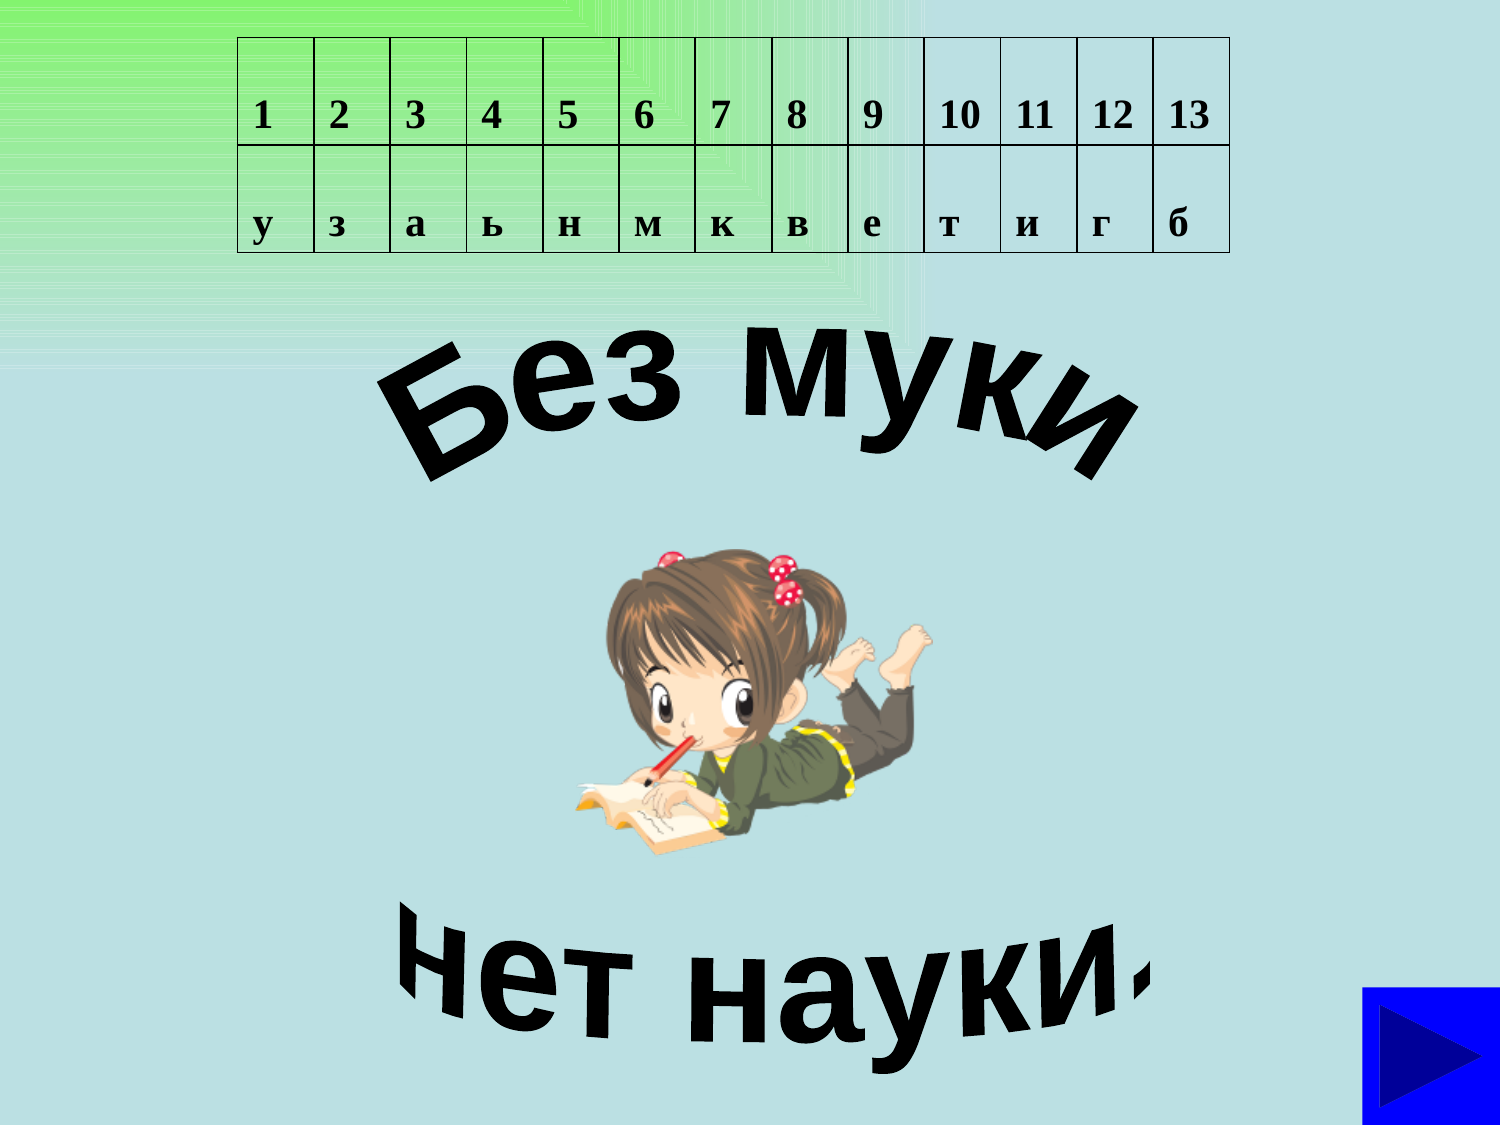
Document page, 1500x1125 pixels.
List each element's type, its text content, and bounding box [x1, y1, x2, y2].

table_cell б [1154, 146, 1229, 252]
table_cell у [238, 146, 313, 252]
table_header 8 [773, 38, 847, 144]
table_cell н [544, 146, 618, 252]
table_cell в [773, 146, 847, 252]
table_cell е [849, 146, 923, 252]
table_cell и [1001, 146, 1076, 252]
text_box [1362, 987, 1500, 1125]
table_cell а [391, 146, 466, 252]
table_cell з [315, 146, 389, 252]
table_header 6 [620, 38, 694, 144]
table_header 11 [1001, 38, 1076, 144]
table_header 5 [544, 38, 618, 144]
table_cell к [696, 146, 771, 252]
table_cell ь [467, 146, 542, 252]
table_cell т [925, 146, 1000, 252]
table_header 7 [696, 38, 771, 144]
table_header 9 [849, 38, 923, 144]
table_header 4 [467, 38, 542, 144]
table_header 1 [238, 38, 313, 144]
table_cell г [1078, 146, 1152, 252]
picture [574, 549, 934, 858]
table_header 10 [925, 38, 1000, 144]
table_header 12 [1078, 38, 1152, 144]
table_header 3 [391, 38, 466, 144]
table_header 2 [315, 38, 389, 144]
table_header 13 [1154, 38, 1229, 144]
table_cell м [620, 146, 694, 252]
